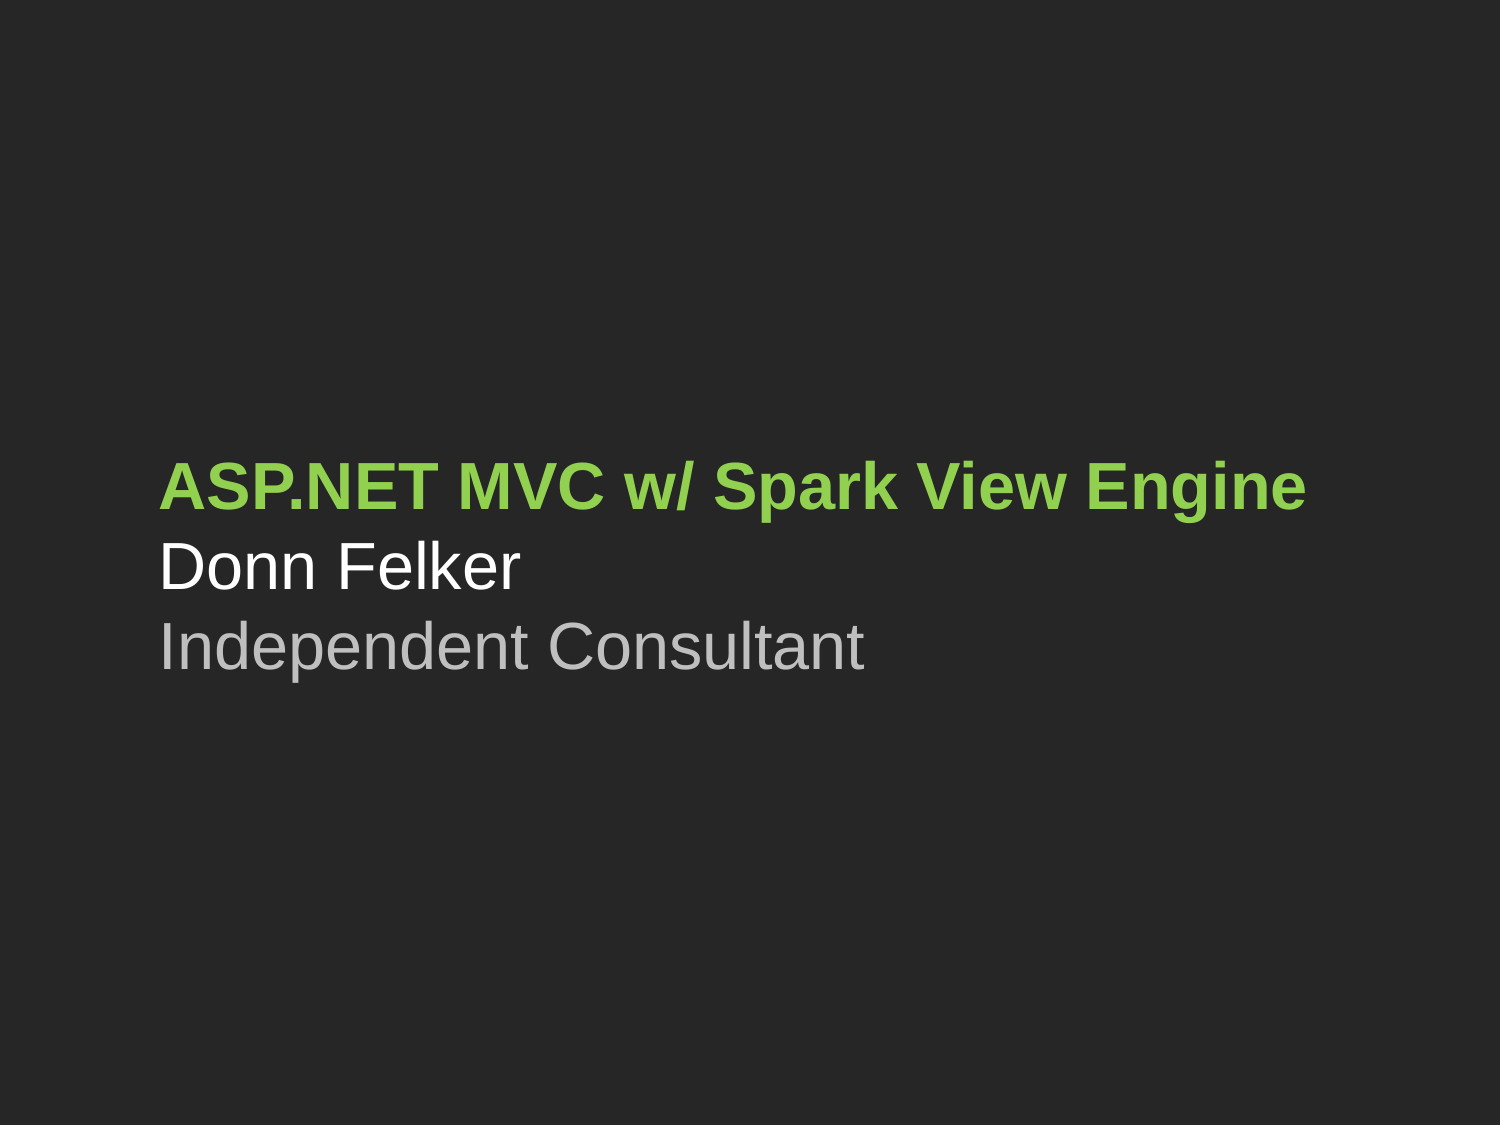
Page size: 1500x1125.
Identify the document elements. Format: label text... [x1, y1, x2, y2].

title ASP.NET MVC w/ Spark View Engine Donn Felker Independent Consultant [143, 405, 1357, 719]
